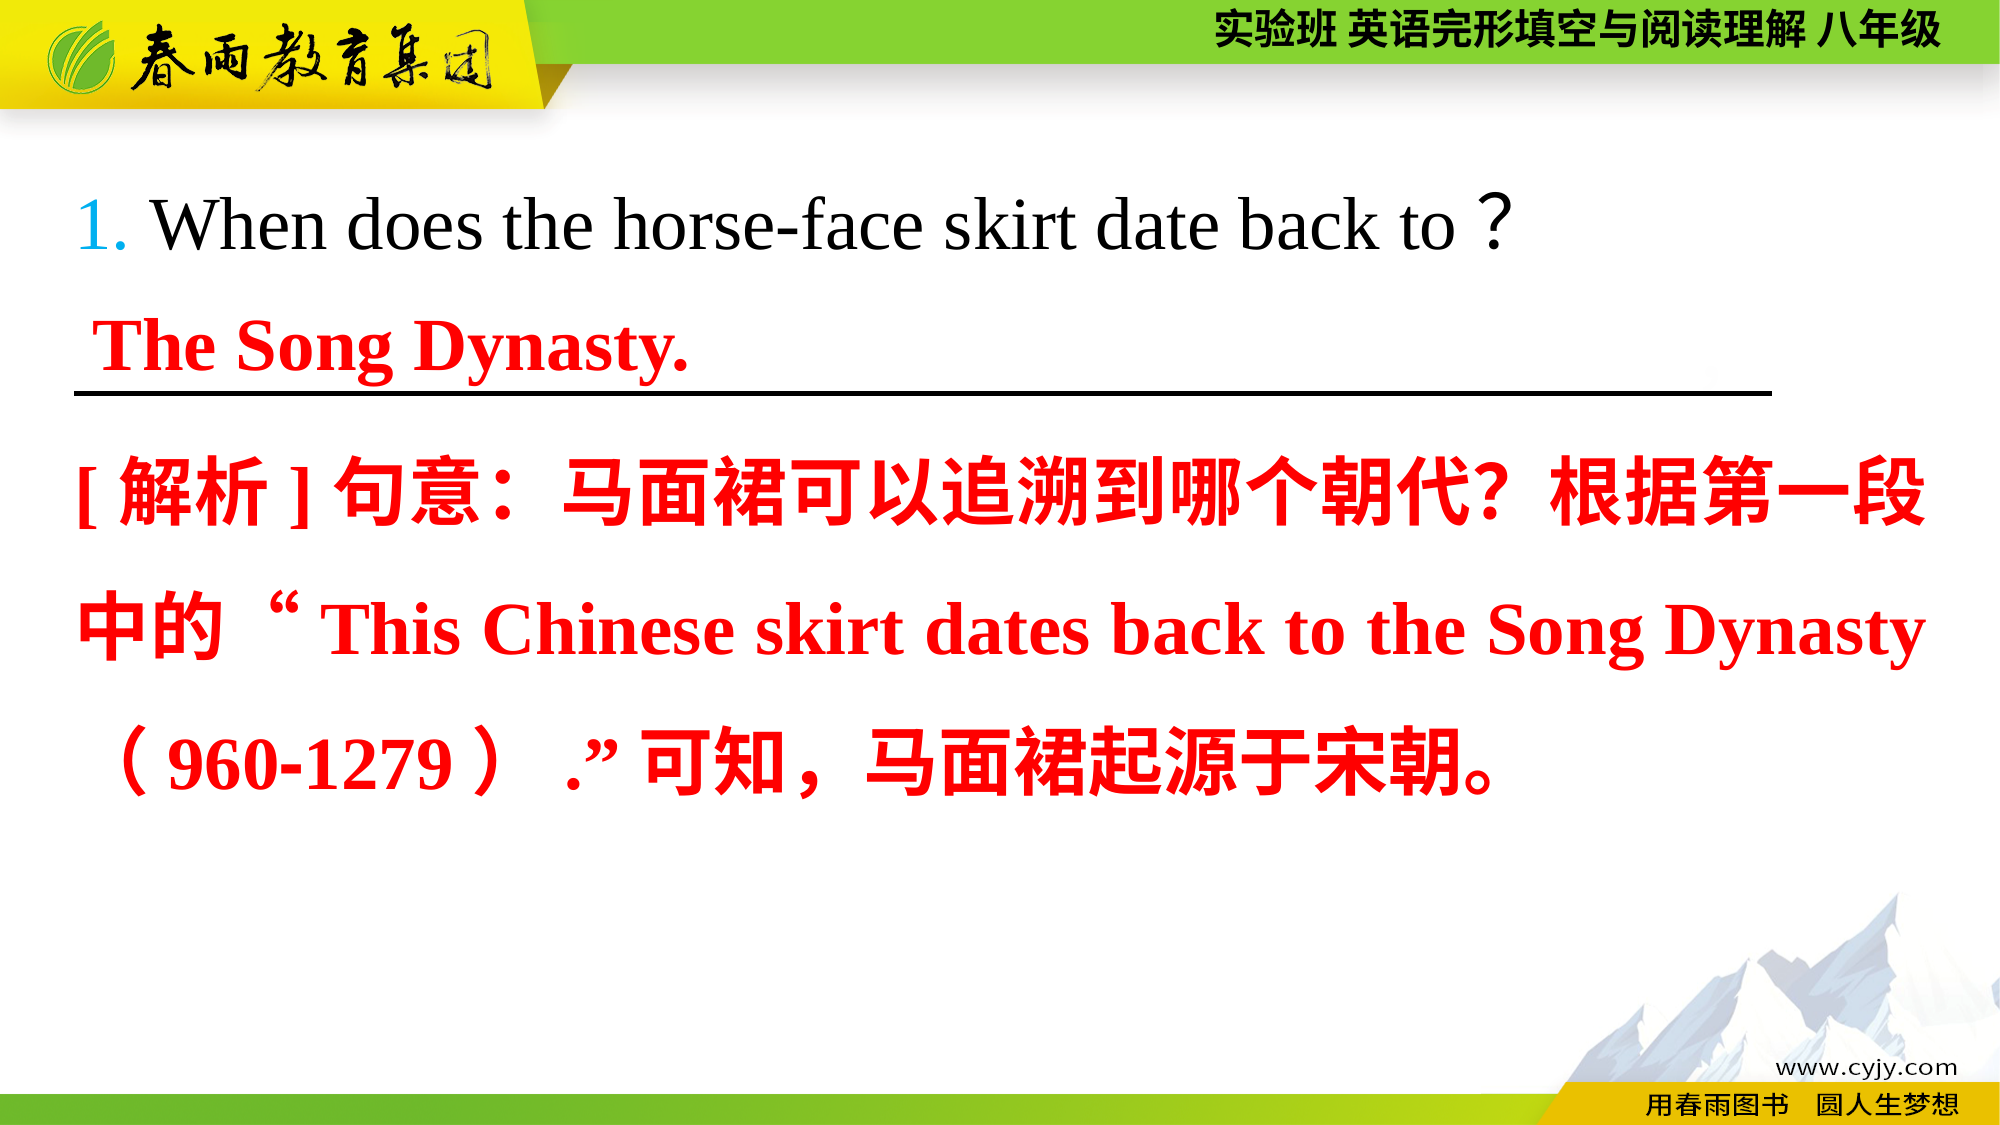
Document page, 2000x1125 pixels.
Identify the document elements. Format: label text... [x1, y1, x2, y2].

picture [0, 0, 2000, 1125]
list 1. When does the horse-face skirt date back to？ ， [59, 122, 1944, 391]
text_box [解析]句意：马面裙可以追溯到哪个朝代？根据第一段中的“This Chinese skirt dates back to the Song Dynasty （960-1279）.”可知，马面裙起源于宋朝。 [59, 391, 1944, 812]
text_box The Song Dynasty. [77, 242, 817, 391]
